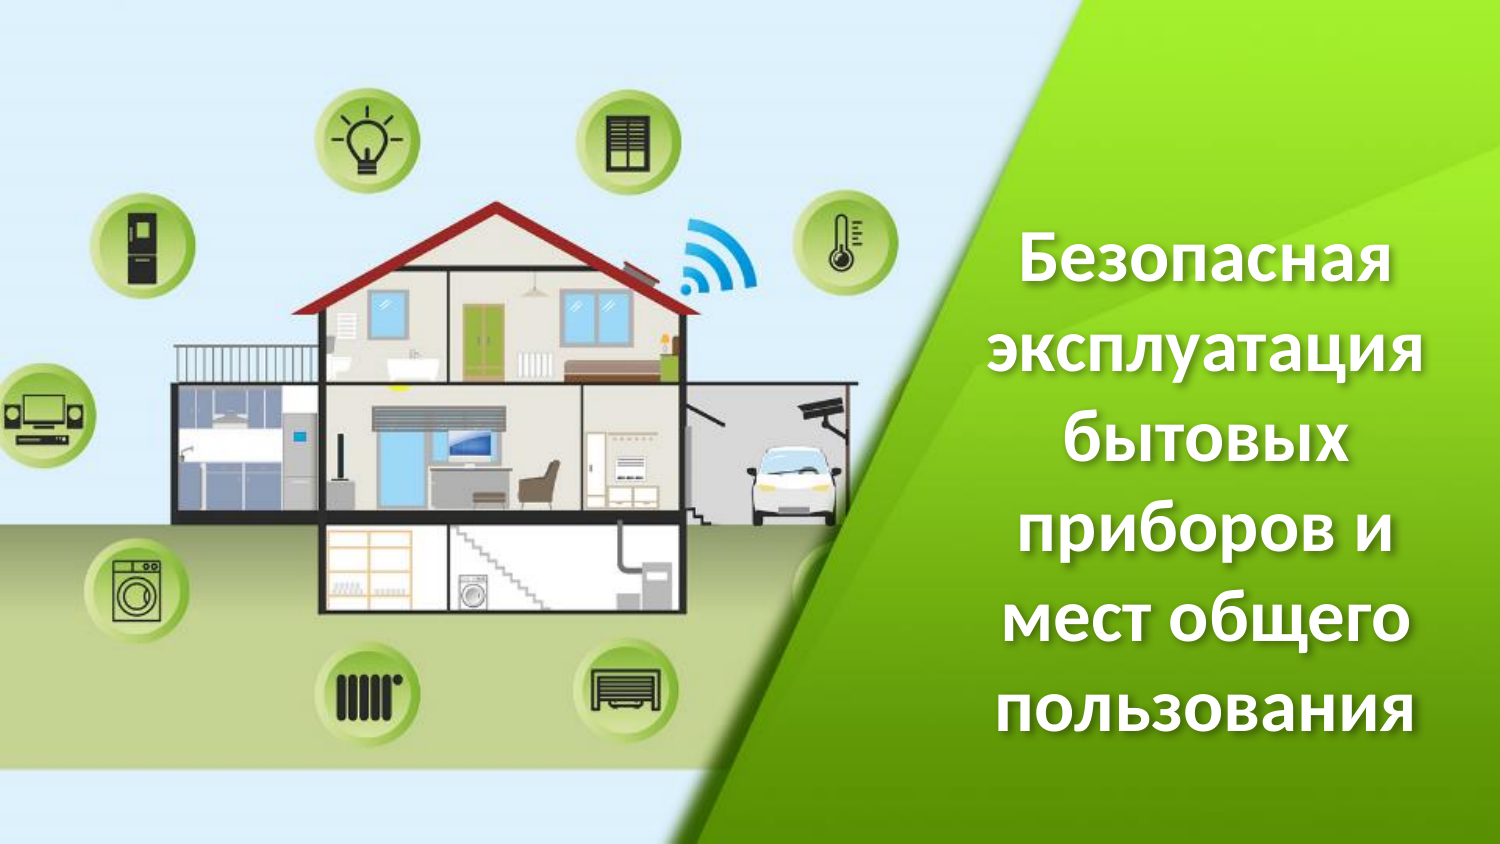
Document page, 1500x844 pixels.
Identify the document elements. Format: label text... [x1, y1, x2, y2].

picture [0, 0, 1500, 844]
title Безопасная эксплуатация бытовых приборов и мест общего пользования [945, 201, 1467, 753]
